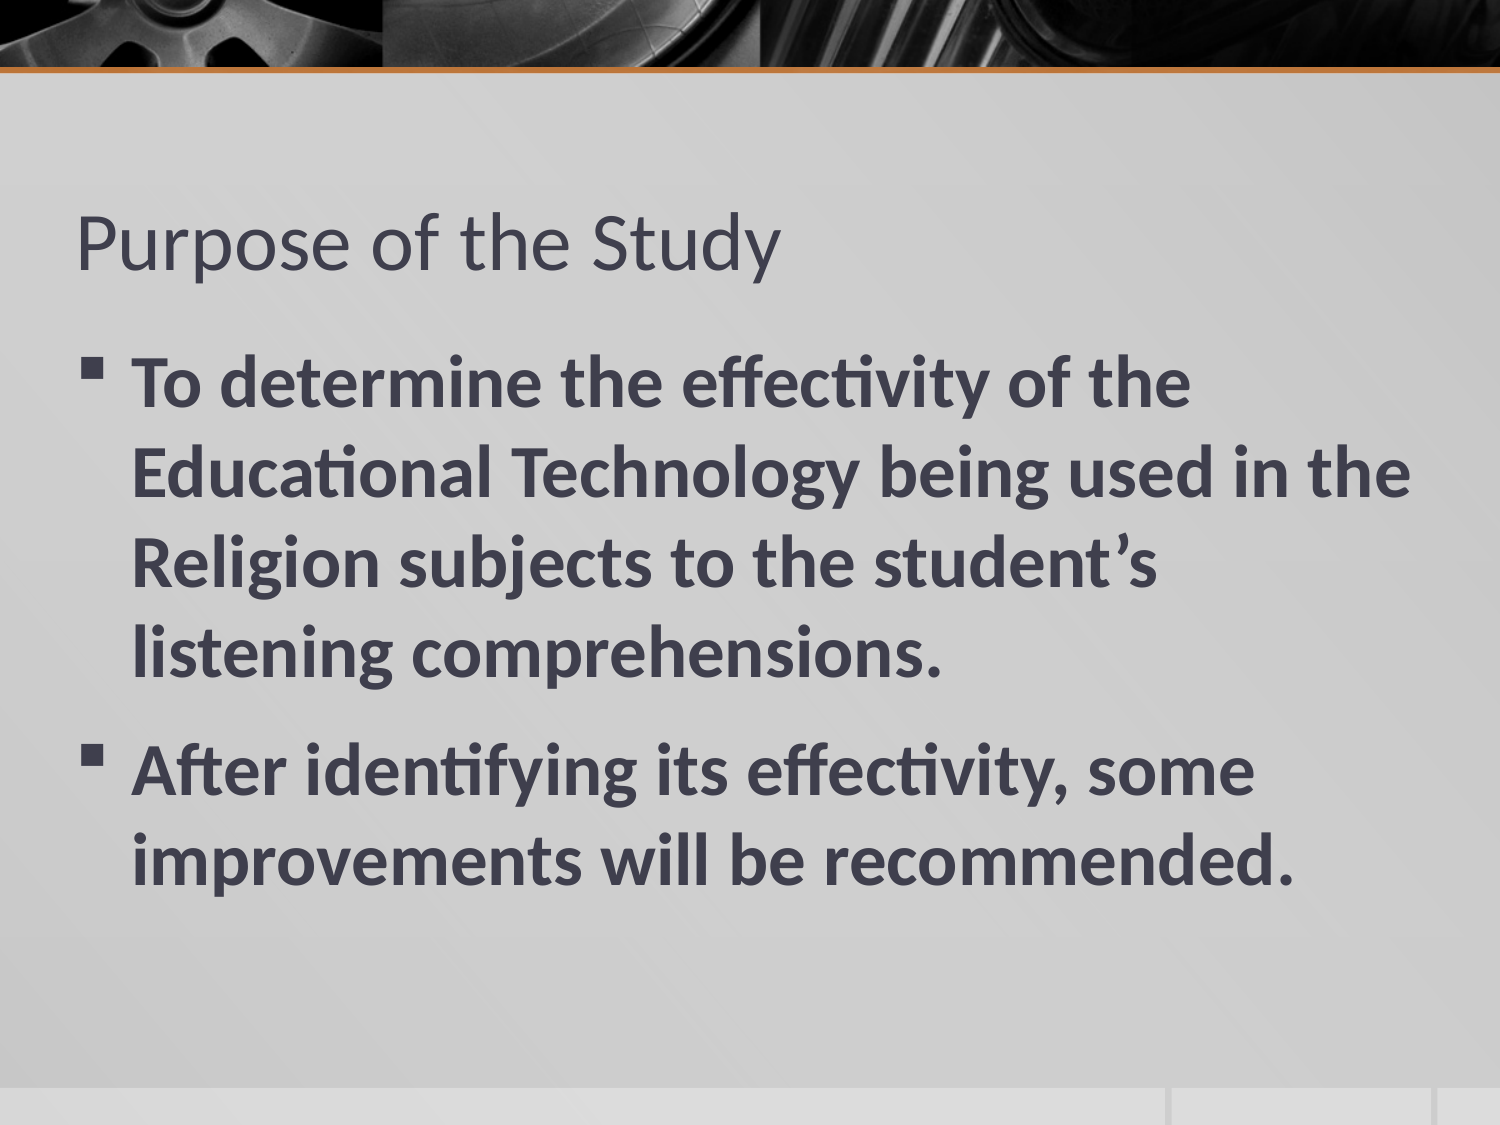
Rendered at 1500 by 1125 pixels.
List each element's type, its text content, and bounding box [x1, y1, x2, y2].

list To determine the effectivity of the Educational Technology being used in the Religion subjects to the student’s listening comprehensions. After identifying its effectivity, some improvements will be recommended. [75, 324, 1425, 1005]
title Purpose of the Study [75, 162, 1425, 313]
picture [0, 0, 1500, 67]
